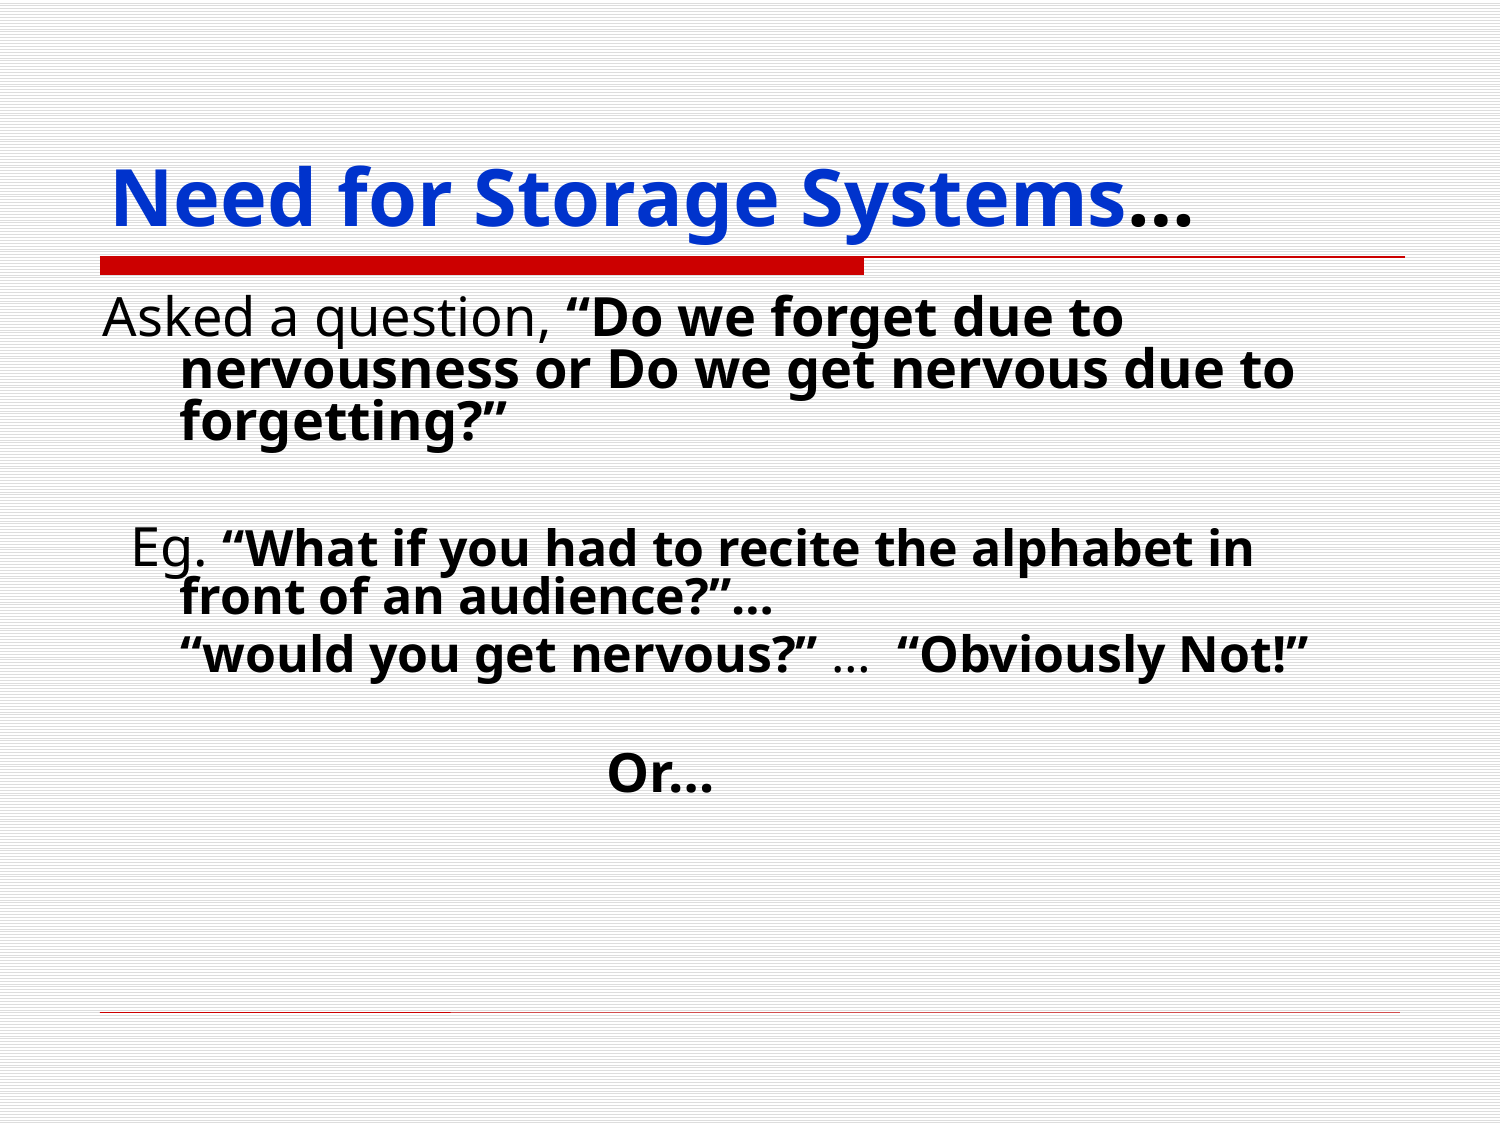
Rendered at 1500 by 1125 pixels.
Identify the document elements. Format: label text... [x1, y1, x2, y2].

title Need for Storage Systems… [93, 49, 1407, 250]
list Asked a question, “Do we forget due to nervousness or Do we get nervous due to forgetting?” Eg. “What if you had to recite the alphabet in front of an audience?”… “would you get nervous?” … “Obviously Not!” Or… [87, 287, 1401, 988]
